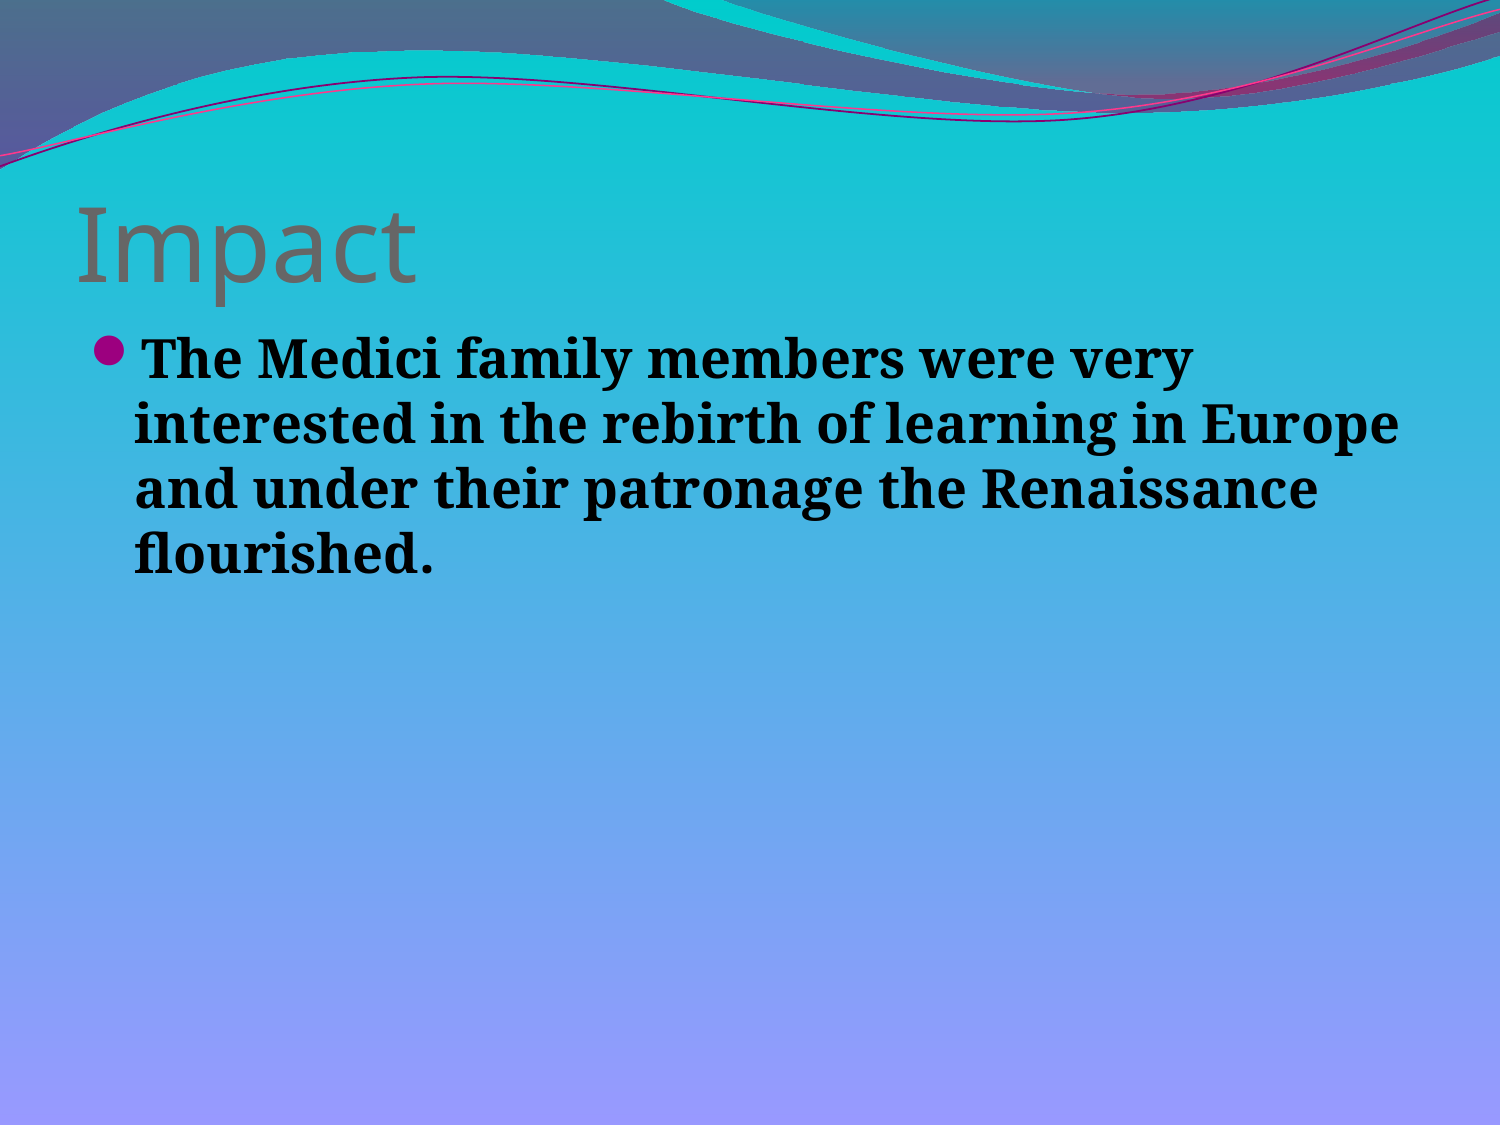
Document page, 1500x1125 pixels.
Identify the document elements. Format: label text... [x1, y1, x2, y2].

title Impact [75, 115, 1425, 303]
list The Medici family members were very interested in the rebirth of learning in Europe and under their patronage the Renaissance flourished. [75, 317, 1425, 1038]
